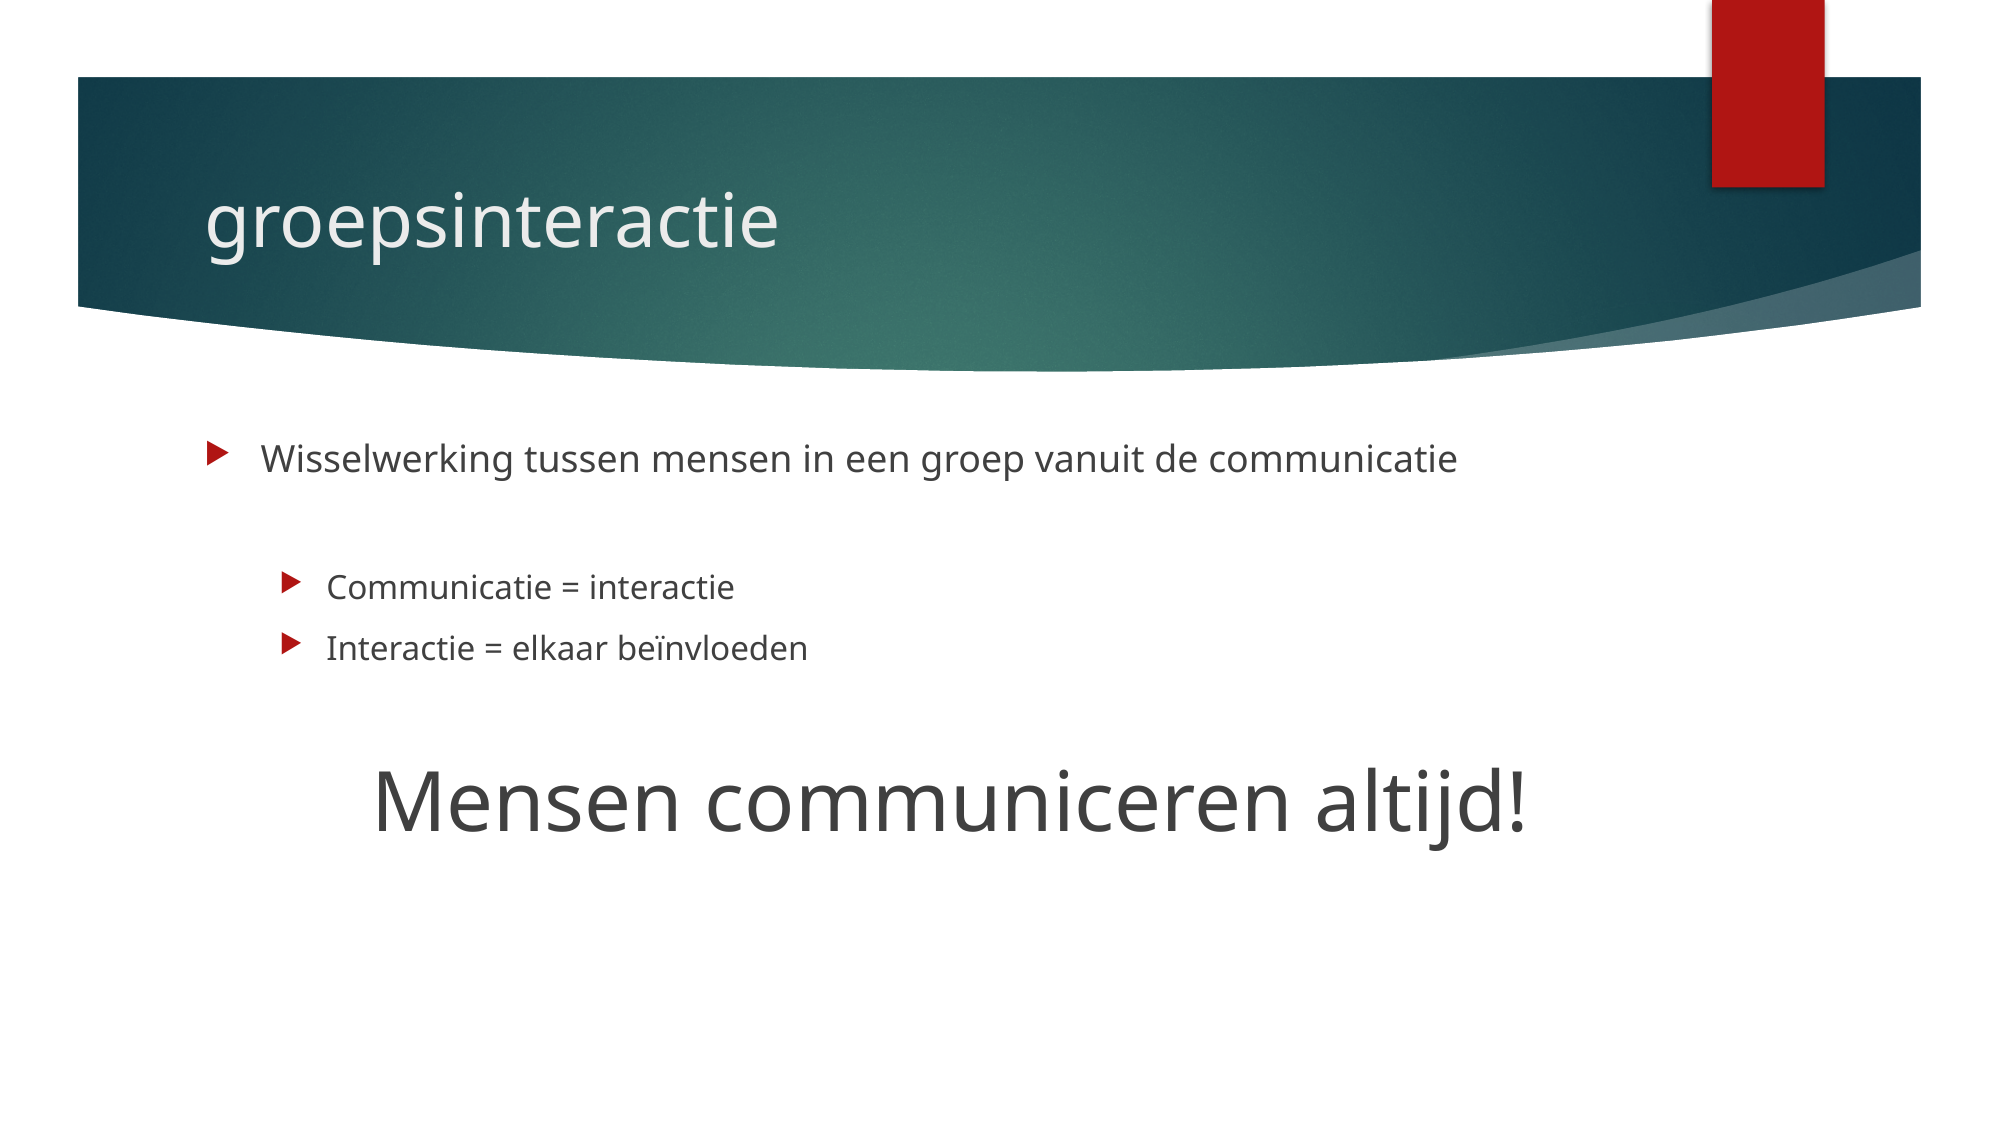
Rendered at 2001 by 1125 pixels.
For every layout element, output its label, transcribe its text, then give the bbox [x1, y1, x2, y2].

title groepsinteractie [189, 159, 1638, 276]
list Wisselwerking tussen mensen in een groep vanuit de communicatie Communicatie = interactie Interactie = elkaar beïnvloeden Mensen communiceren altijd! [189, 427, 1638, 988]
